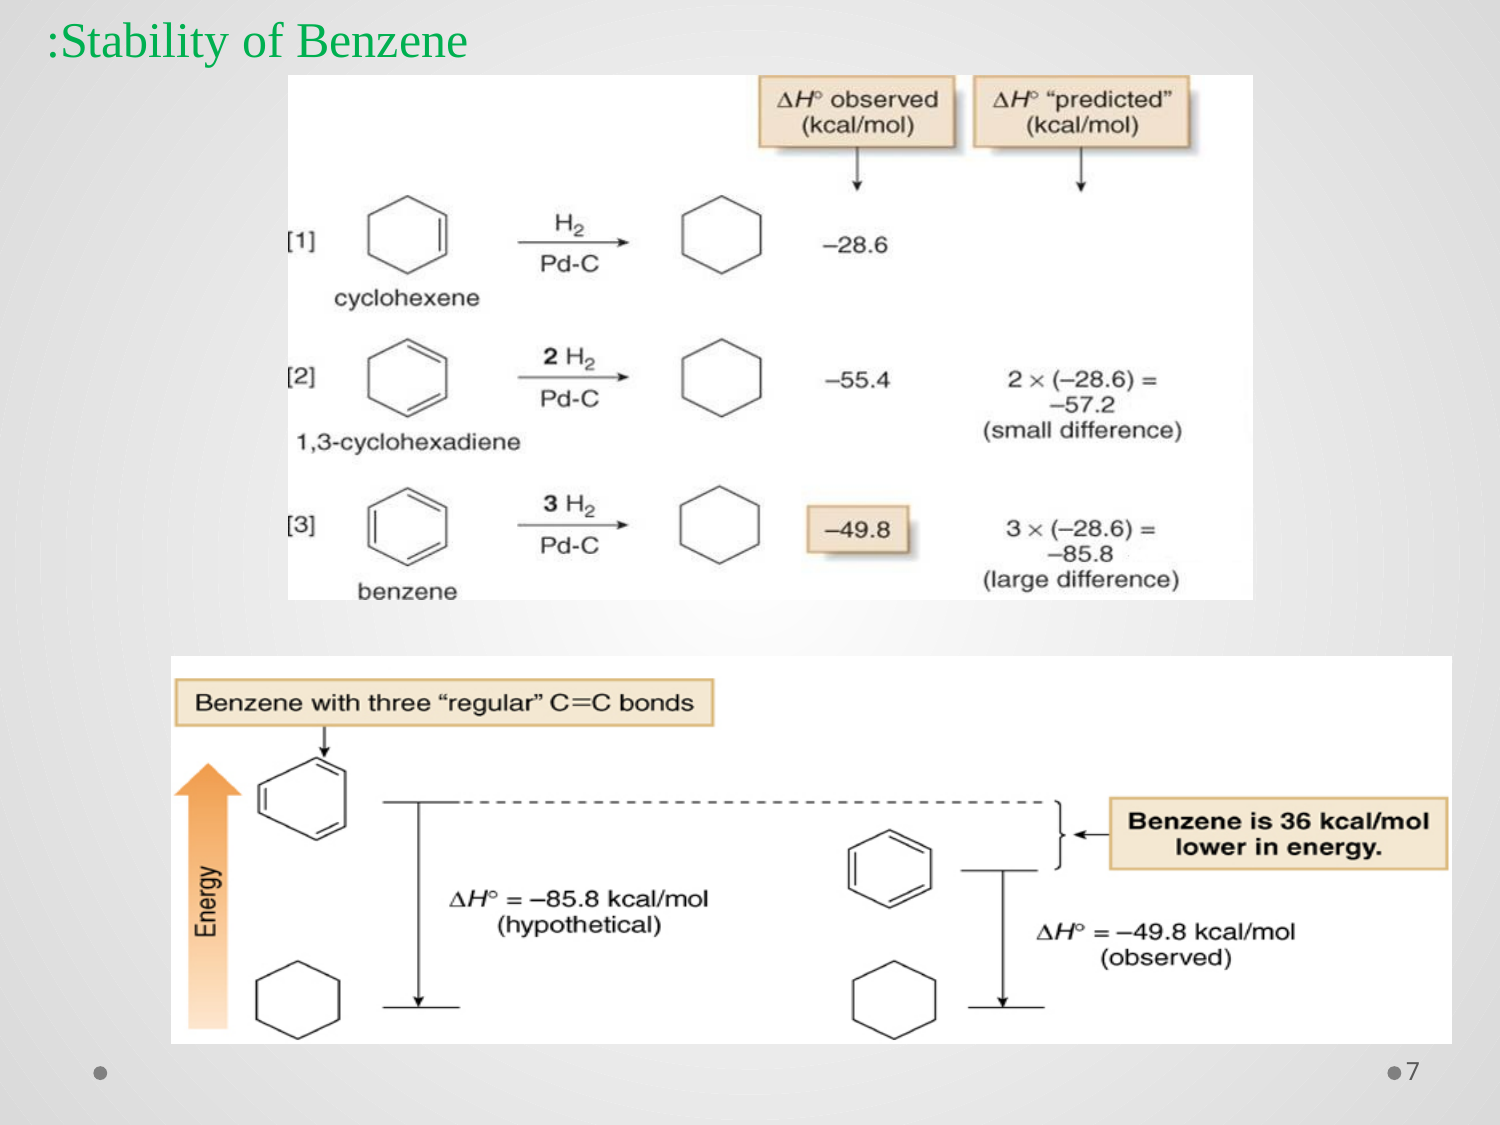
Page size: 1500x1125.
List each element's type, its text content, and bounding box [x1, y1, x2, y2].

picture [288, 75, 1254, 601]
text_box Stability of Benzene: [30, 0, 484, 75]
slide_number 7 [1401, 1042, 1494, 1103]
picture [170, 656, 1452, 1044]
